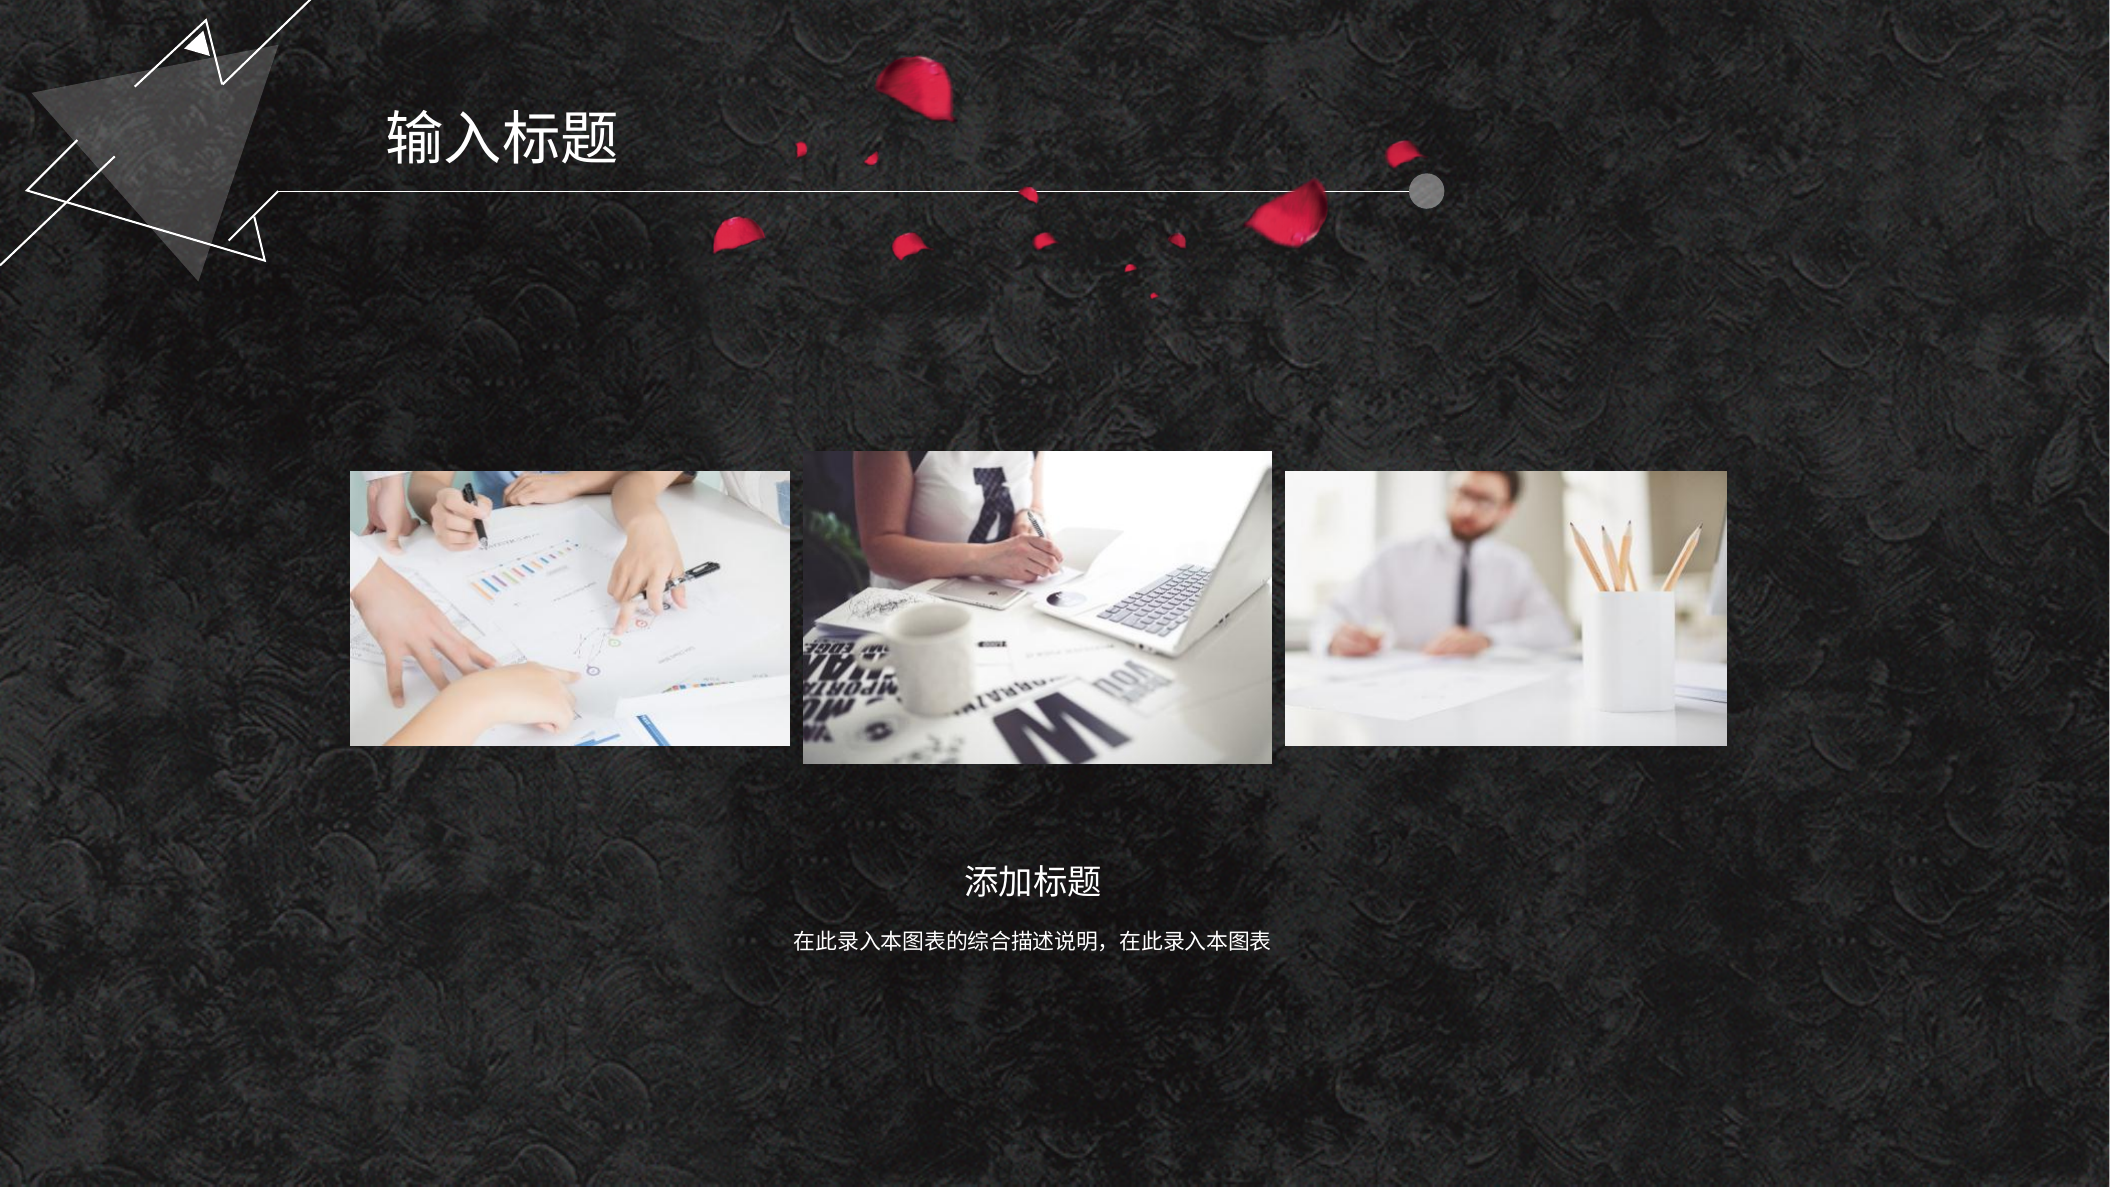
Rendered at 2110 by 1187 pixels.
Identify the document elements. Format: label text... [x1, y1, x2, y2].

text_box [0, 0, 1500, 357]
text_box 在此录入本图表的综合描述说明，在此录入本图表 [635, 916, 1431, 960]
text_box 添加标题 [953, 855, 1114, 908]
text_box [350, 451, 1726, 764]
picture [0, 0, 2110, 1187]
